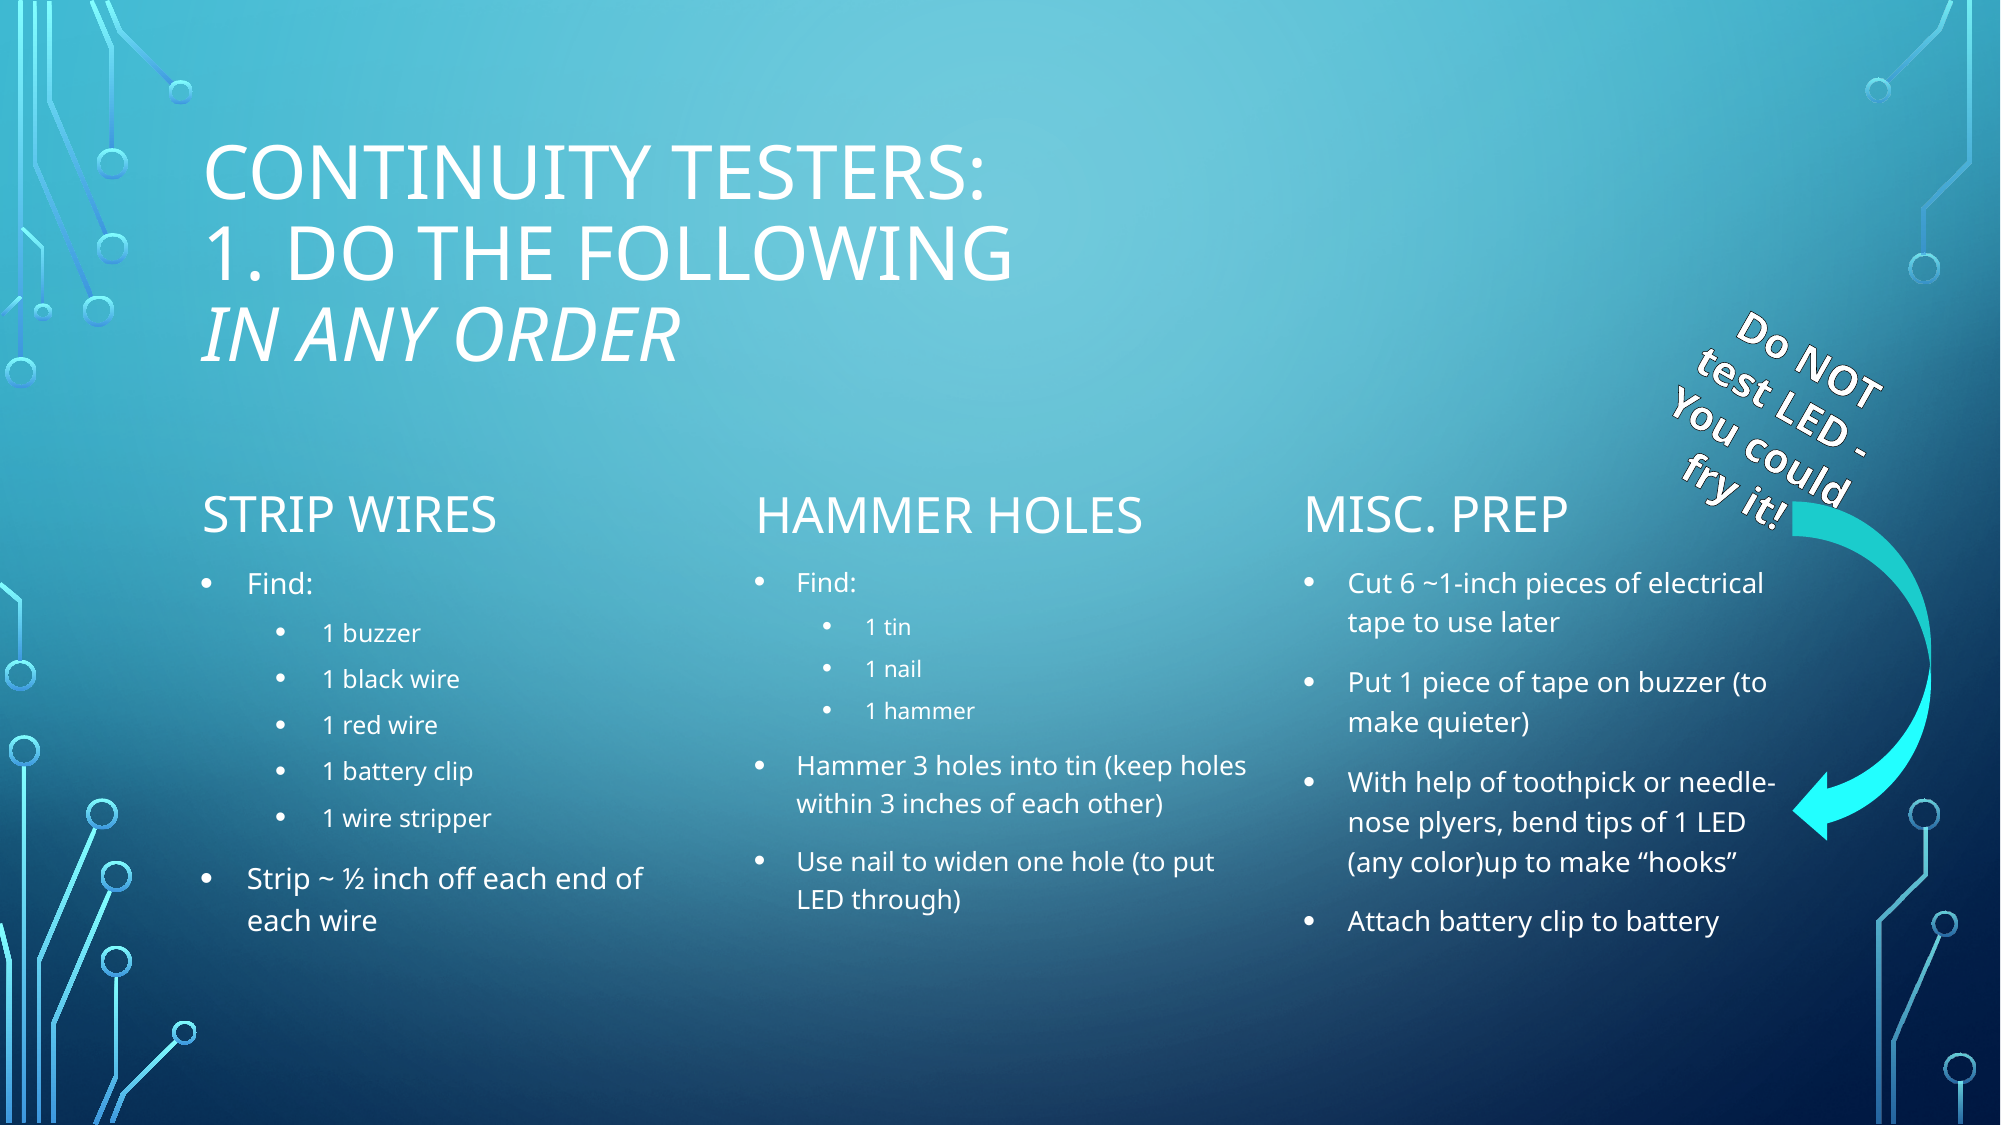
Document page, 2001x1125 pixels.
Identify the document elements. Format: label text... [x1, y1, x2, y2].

list Find: 1 buzzer 1 black wire 1 red wire 1 battery clip 1 wire stripper Strip ~ ½ inch off each end of each wire [185, 551, 712, 950]
text_box [1792, 501, 1932, 841]
list Find: 1 tin 1 nail 1 hammer Hammer 3 holes into tin (keep holes within 3 inches of each other) Use nail to widen one hole (to put LED through) [738, 551, 1264, 951]
list Strip Wires [187, 438, 712, 551]
text_box Do NOT test LED - You could fry it! [1613, 271, 1931, 579]
list Hammer Holes [740, 439, 1263, 551]
title Continuity Testers: 1. Do the Following in Any Order [187, 99, 1102, 413]
list Cut 6 ~1-inch pieces of electrical tape to use later Put 1 piece of tape on buzzer (to make quieter) With help of toothpick or needle-nose plyers, bend tips of 1 LED (any color)up to make “hooks” Attach battery clip to battery [1288, 551, 1813, 950]
list Misc. Prep [1288, 438, 1775, 551]
